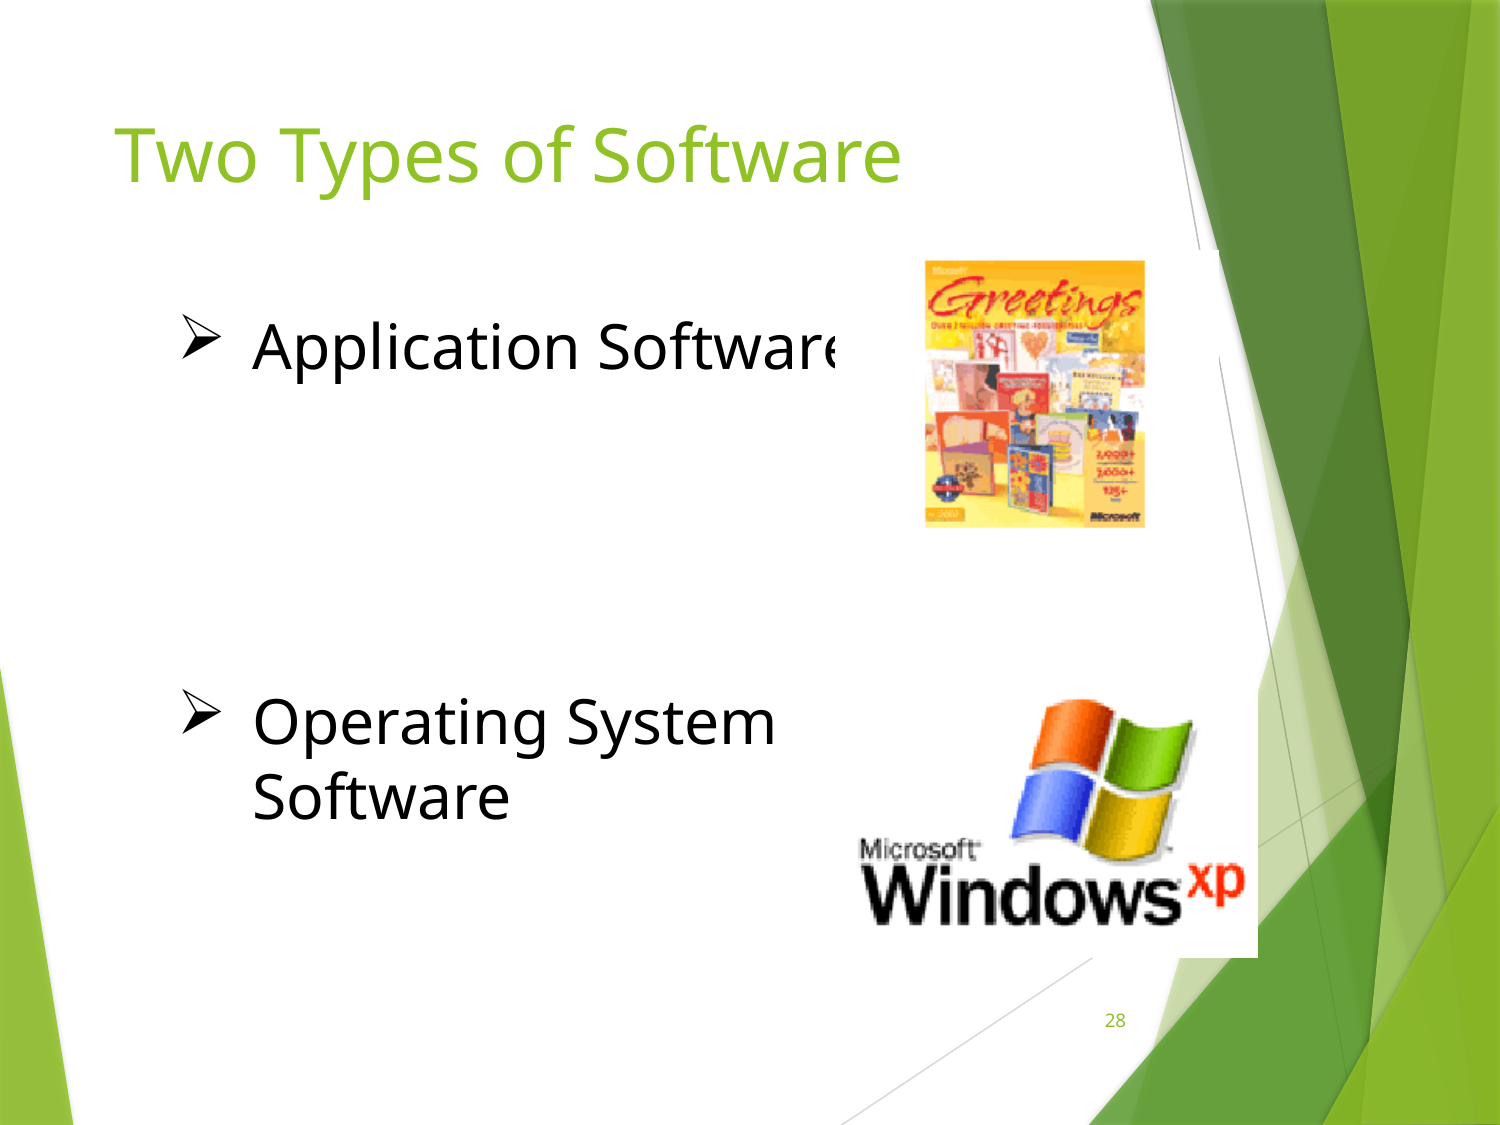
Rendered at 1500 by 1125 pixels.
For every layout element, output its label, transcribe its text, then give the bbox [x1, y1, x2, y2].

slide_number 28 [1057, 991, 1142, 1051]
title Two Types of Software [99, 99, 1142, 317]
picture [833, 249, 1220, 540]
picture [833, 674, 1259, 959]
text_box Application Software Operating System Software [162, 299, 875, 840]
